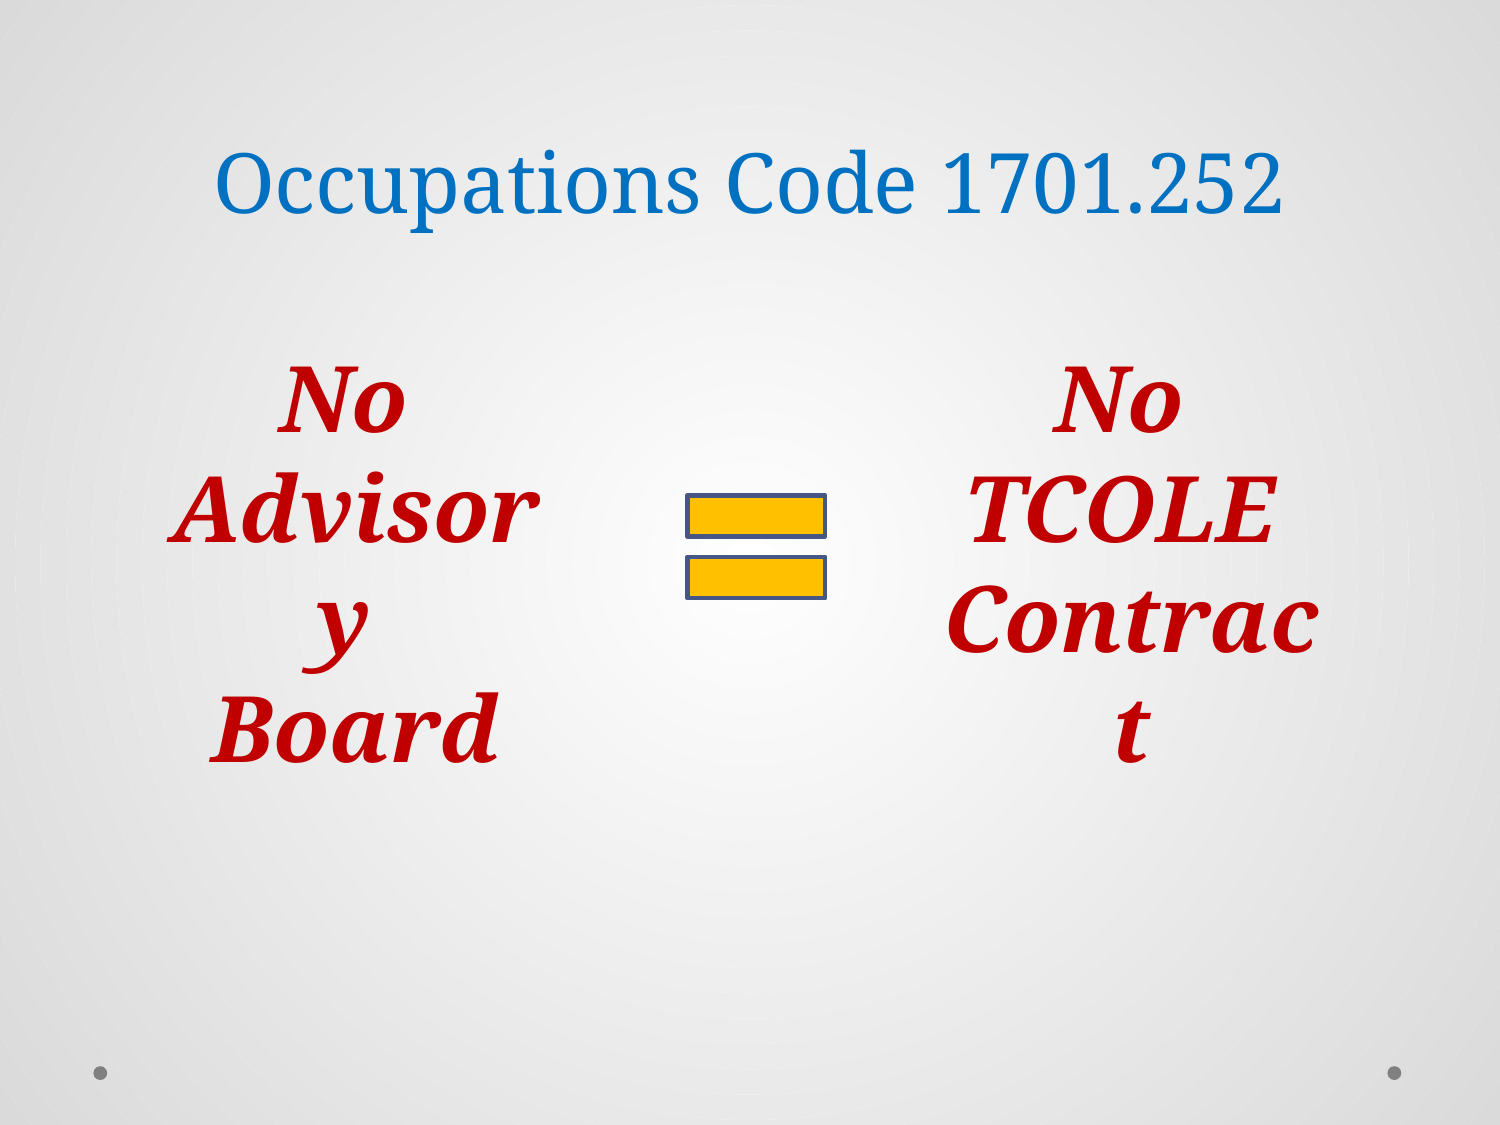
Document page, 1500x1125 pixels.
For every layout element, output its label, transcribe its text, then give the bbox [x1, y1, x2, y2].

title Occupations Code 1701.252 [75, 50, 1425, 238]
text_box No TCOLE Contract [924, 333, 1338, 788]
text_box No Advisory Board [150, 333, 563, 788]
text_box [685, 555, 827, 600]
text_box [685, 493, 827, 539]
